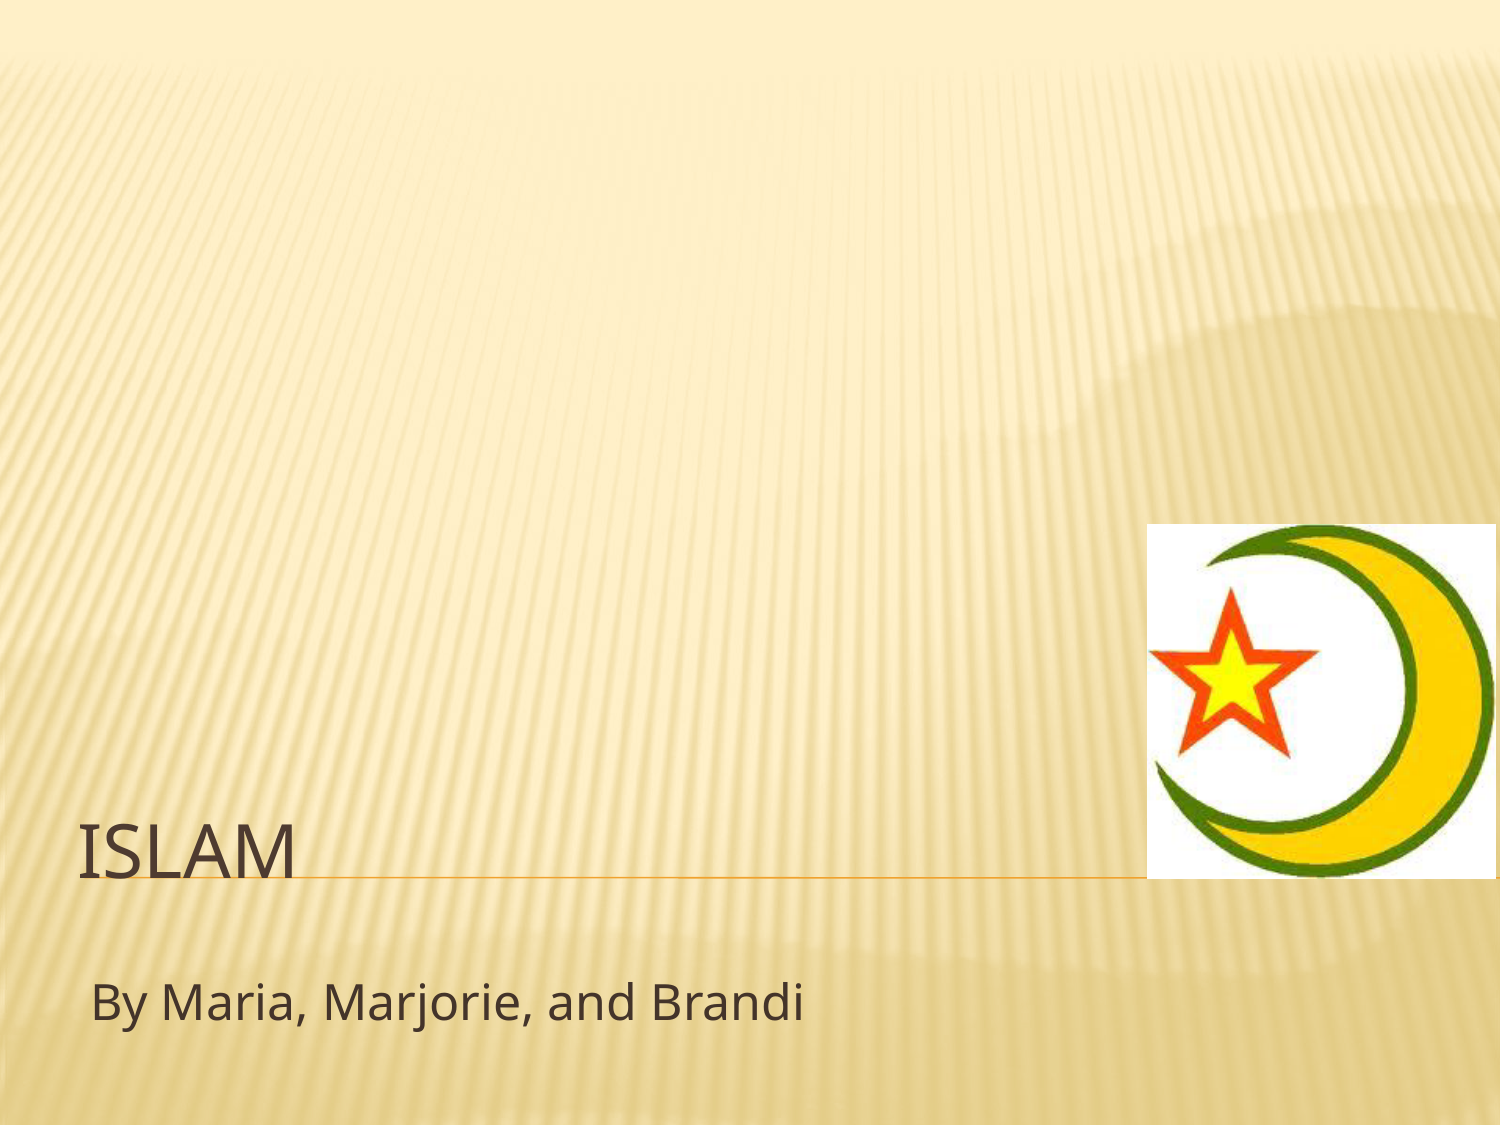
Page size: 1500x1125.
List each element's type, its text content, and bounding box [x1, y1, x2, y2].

subtitle By Maria, Marjorie, and Brandi [74, 887, 1463, 1038]
picture [1146, 524, 1496, 879]
title Islam [62, 796, 1139, 997]
